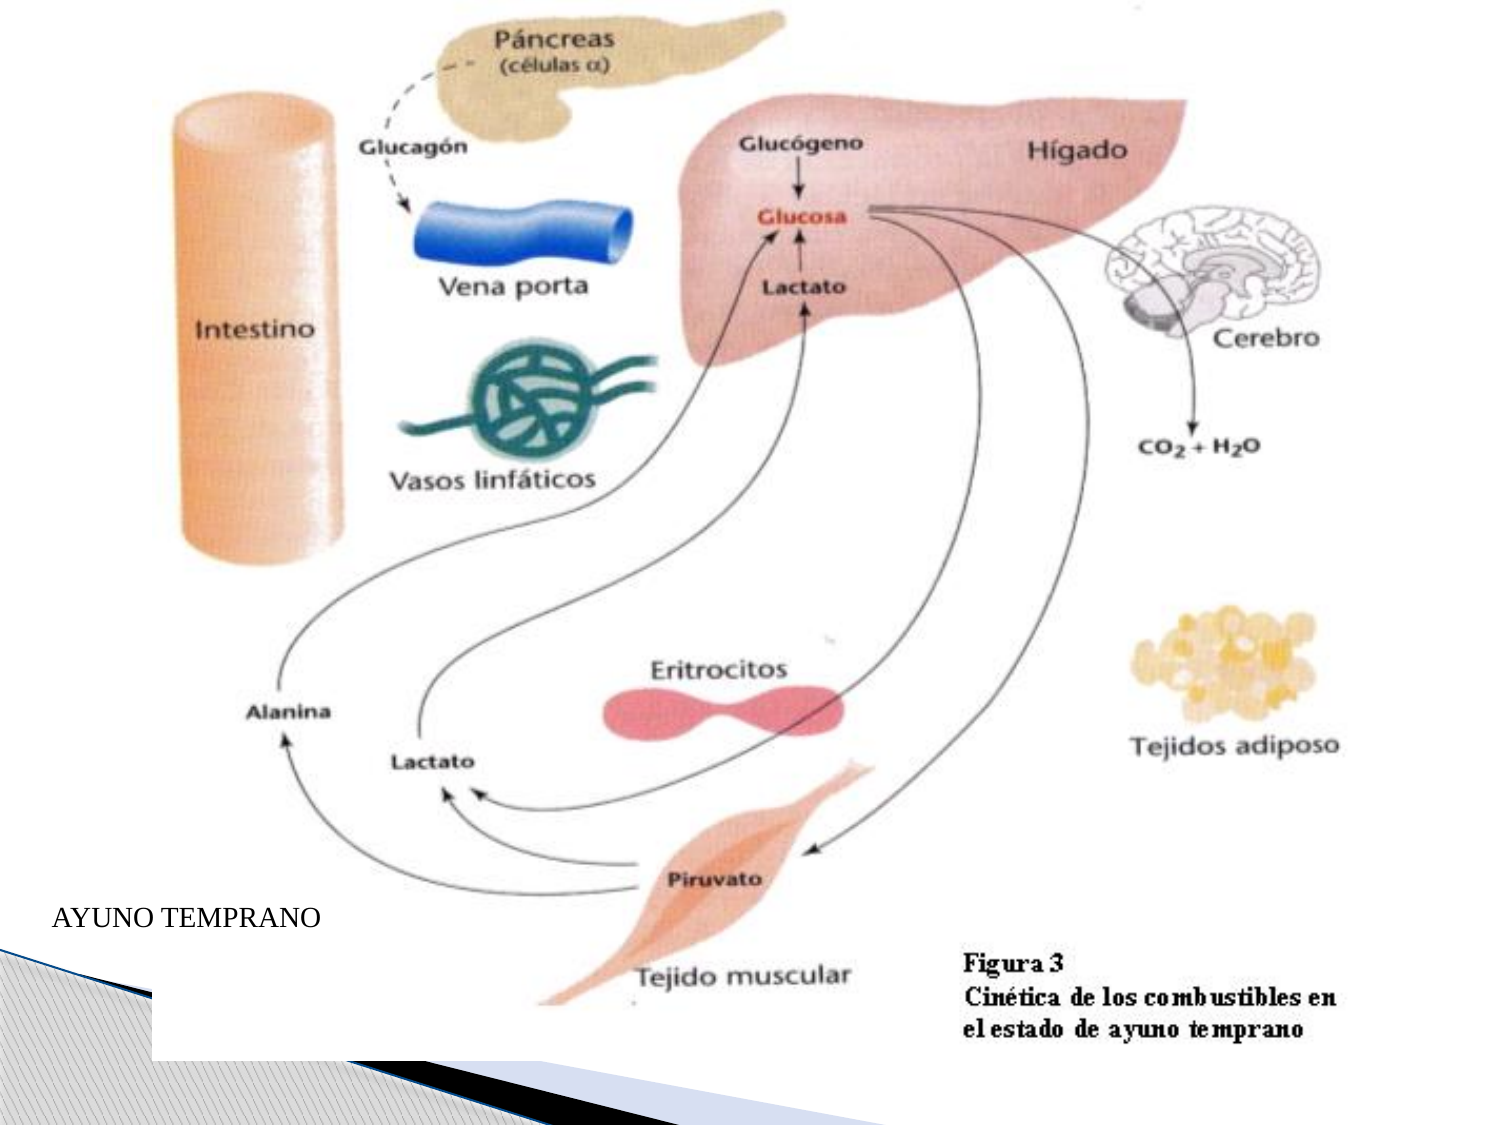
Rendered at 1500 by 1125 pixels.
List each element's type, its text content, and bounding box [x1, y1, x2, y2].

text_box AYUNO TEMPRANO [36, 890, 145, 941]
picture [152, 0, 1360, 1061]
